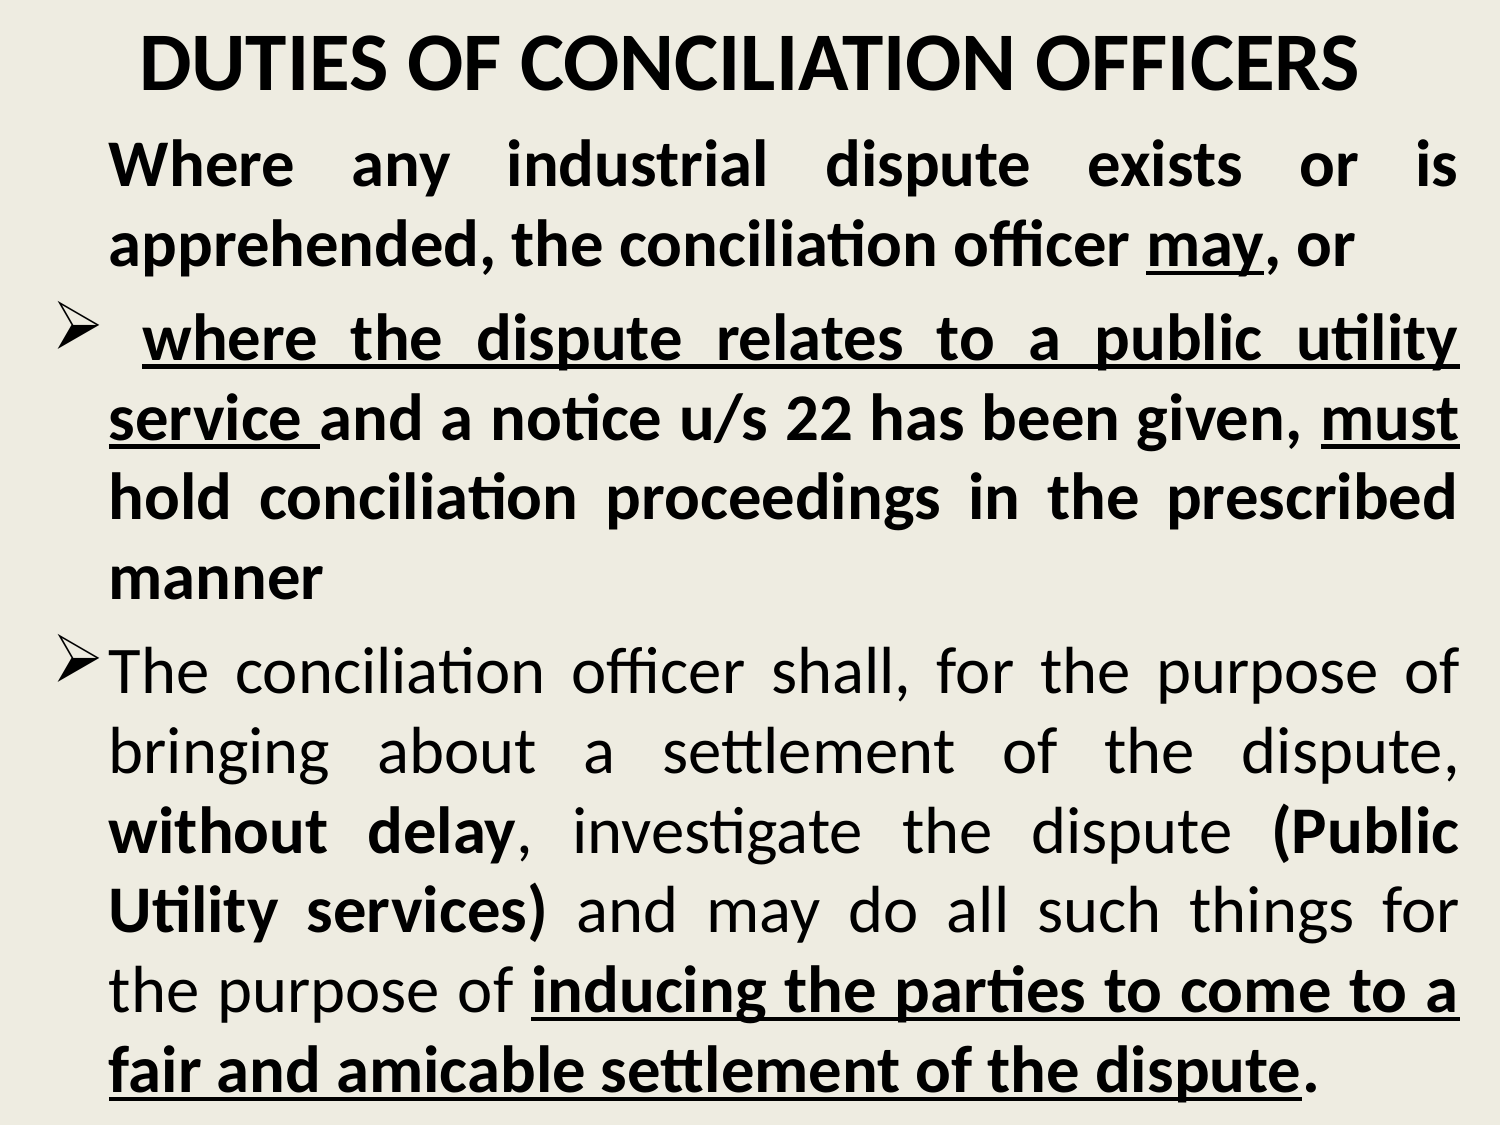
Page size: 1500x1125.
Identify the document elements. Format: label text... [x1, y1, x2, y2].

title DUTIES OF CONCILIATION OFFICERS [75, 0, 1425, 112]
list Where any industrial dispute exists or is apprehended, the conciliation officer may, or where the dispute relates to a public utility service and a notice u/s 22 has been given, must hold conciliation proceedings in the prescribed manner The conciliation officer shall, for the purpose of bringing about a settlement of the dispute, without delay, investigate the dispute (Public Utility services) and may do all such things for the purpose of inducing the parties to come to a fair and amicable settlement of the dispute. [37, 112, 1475, 1125]
